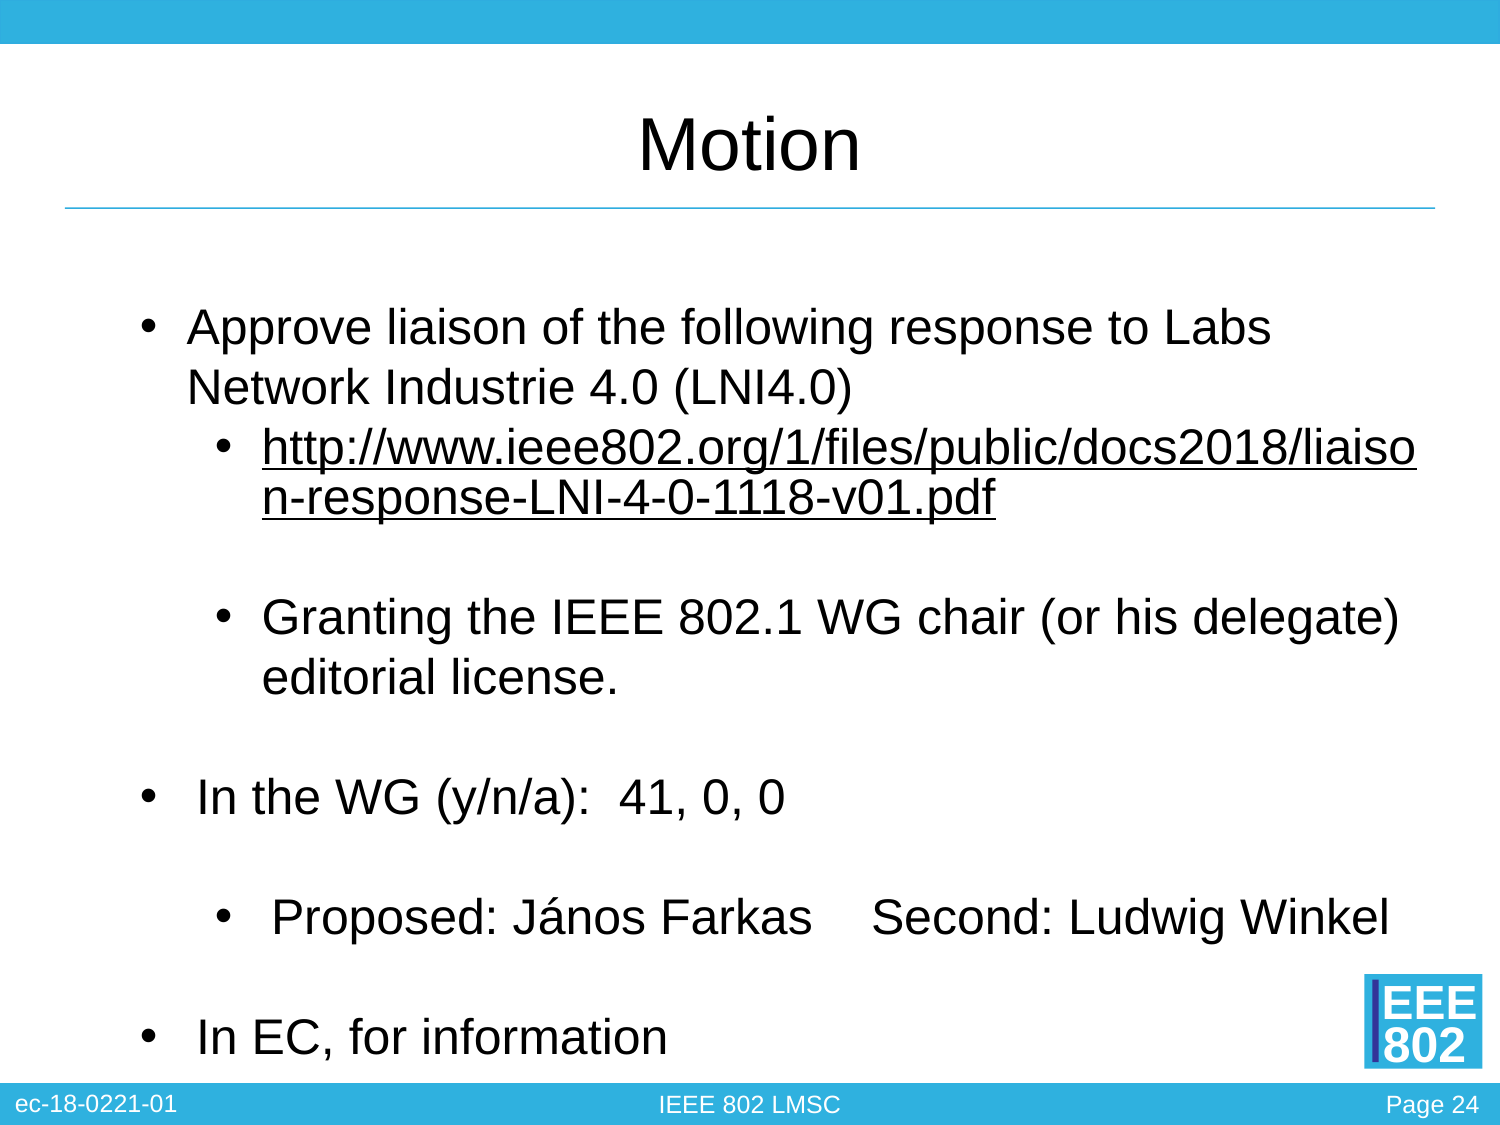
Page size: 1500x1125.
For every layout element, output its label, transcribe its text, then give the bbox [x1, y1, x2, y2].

text_box Approve liaison of the following response to Labs Network Industrie 4.0 (LNI4.0) http://www.ieee802.org/1/files/public/docs2018/liaison-response-LNI-4-0-1118-v01.pdf Granting the IEEE 802.1 WG chair (or his delegate) editorial license. In the WG (y/n/a): 41, 0, 0 Proposed: János Farkas Second: Ludwig Winkel In EC, for information [125, 287, 1450, 1023]
title Motion [75, 75, 1425, 205]
